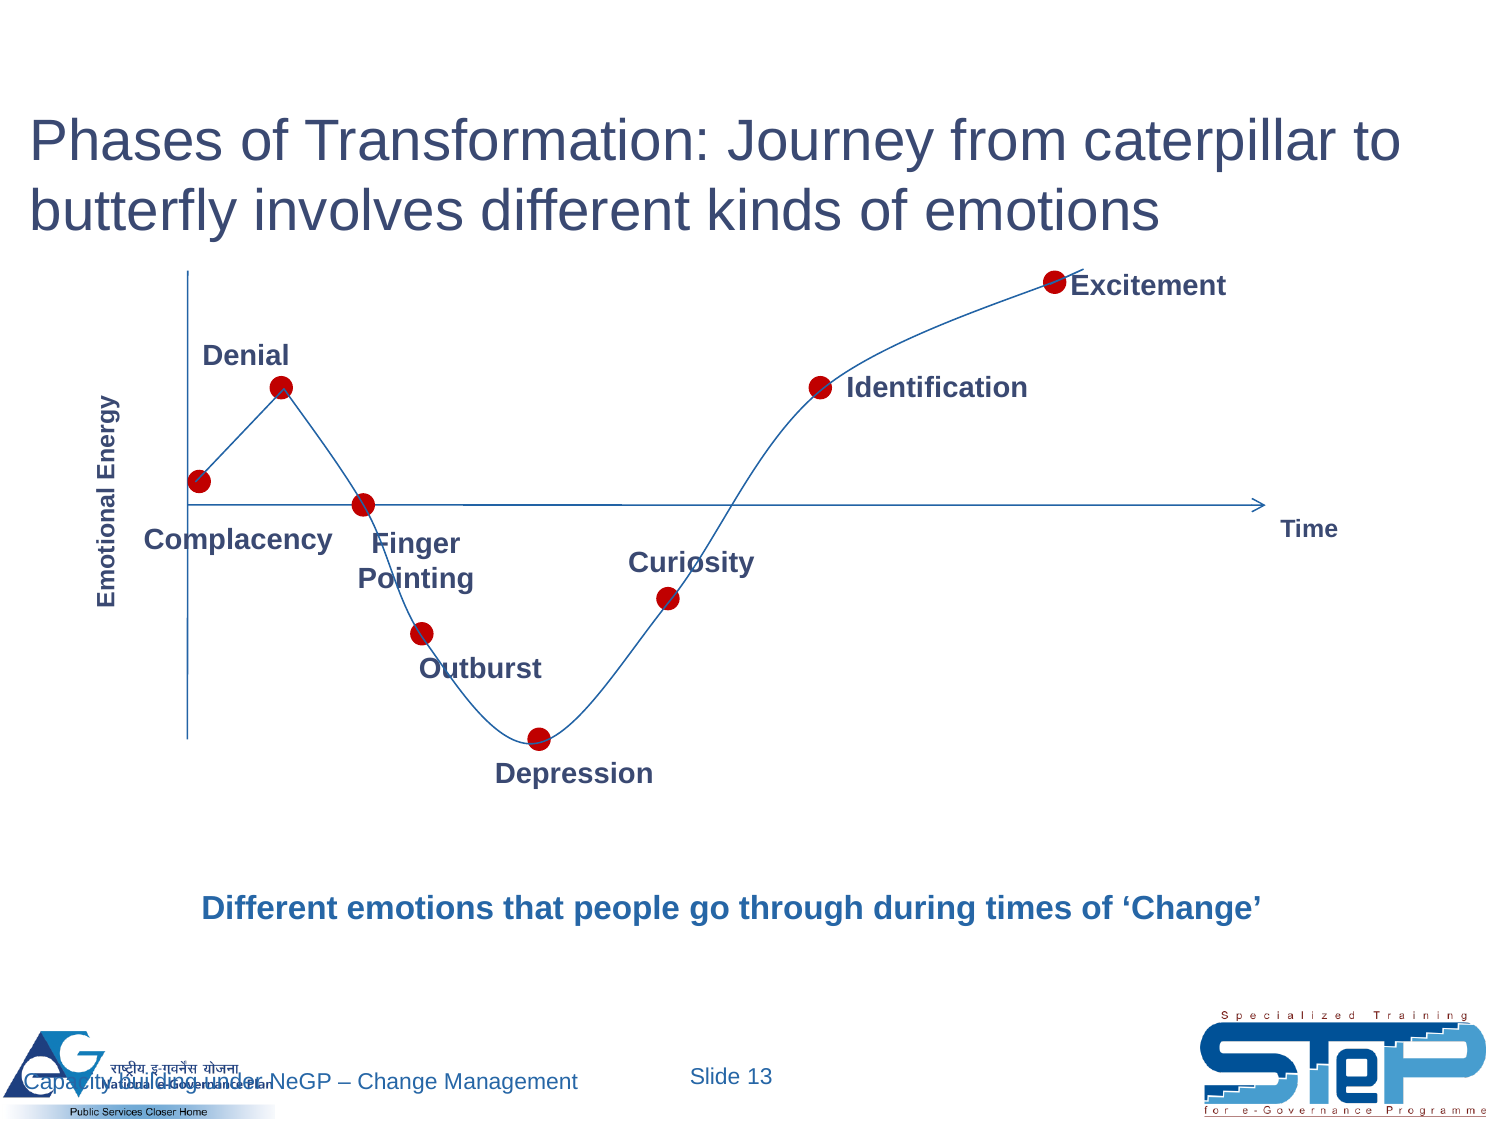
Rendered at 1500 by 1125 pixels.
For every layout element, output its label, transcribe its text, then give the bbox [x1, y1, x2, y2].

picture [1200, 1011, 1486, 1117]
picture [2, 1031, 275, 1119]
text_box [81, 257, 1395, 799]
title Phases of Transformation: Journey from caterpillar to butterfly involves different kinds of emotions [29, 101, 1470, 226]
text_box Different emotions that people go through during times of ‘Change’ [70, 878, 1395, 934]
